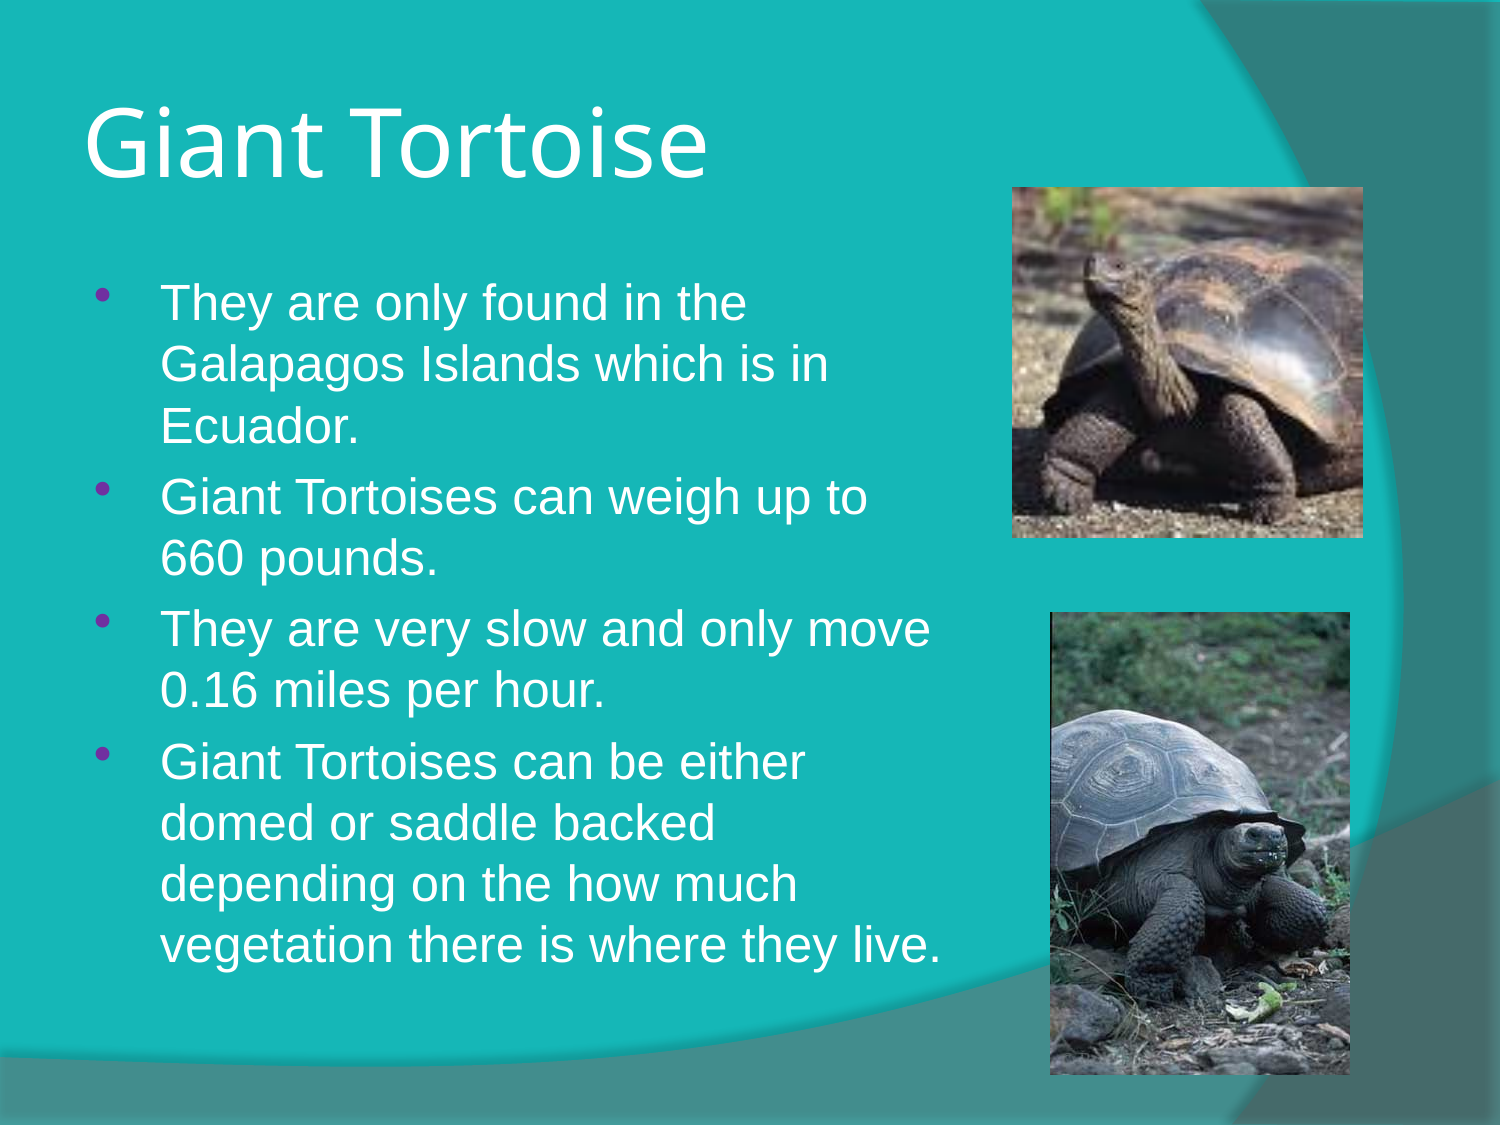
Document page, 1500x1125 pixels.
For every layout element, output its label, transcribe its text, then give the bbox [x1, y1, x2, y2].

list They are only found in the Galapagos Islands which is in Ecuador. Giant Tortoises can weigh up to 660 pounds. They are very slow and only move 0.16 miles per hour. Giant Tortoises can be either domed or saddle backed depending on the how much vegetation there is where they live. [75, 262, 963, 1005]
picture [1049, 612, 1351, 1075]
title Giant Tortoise [75, 45, 1300, 233]
picture [1012, 187, 1363, 538]
